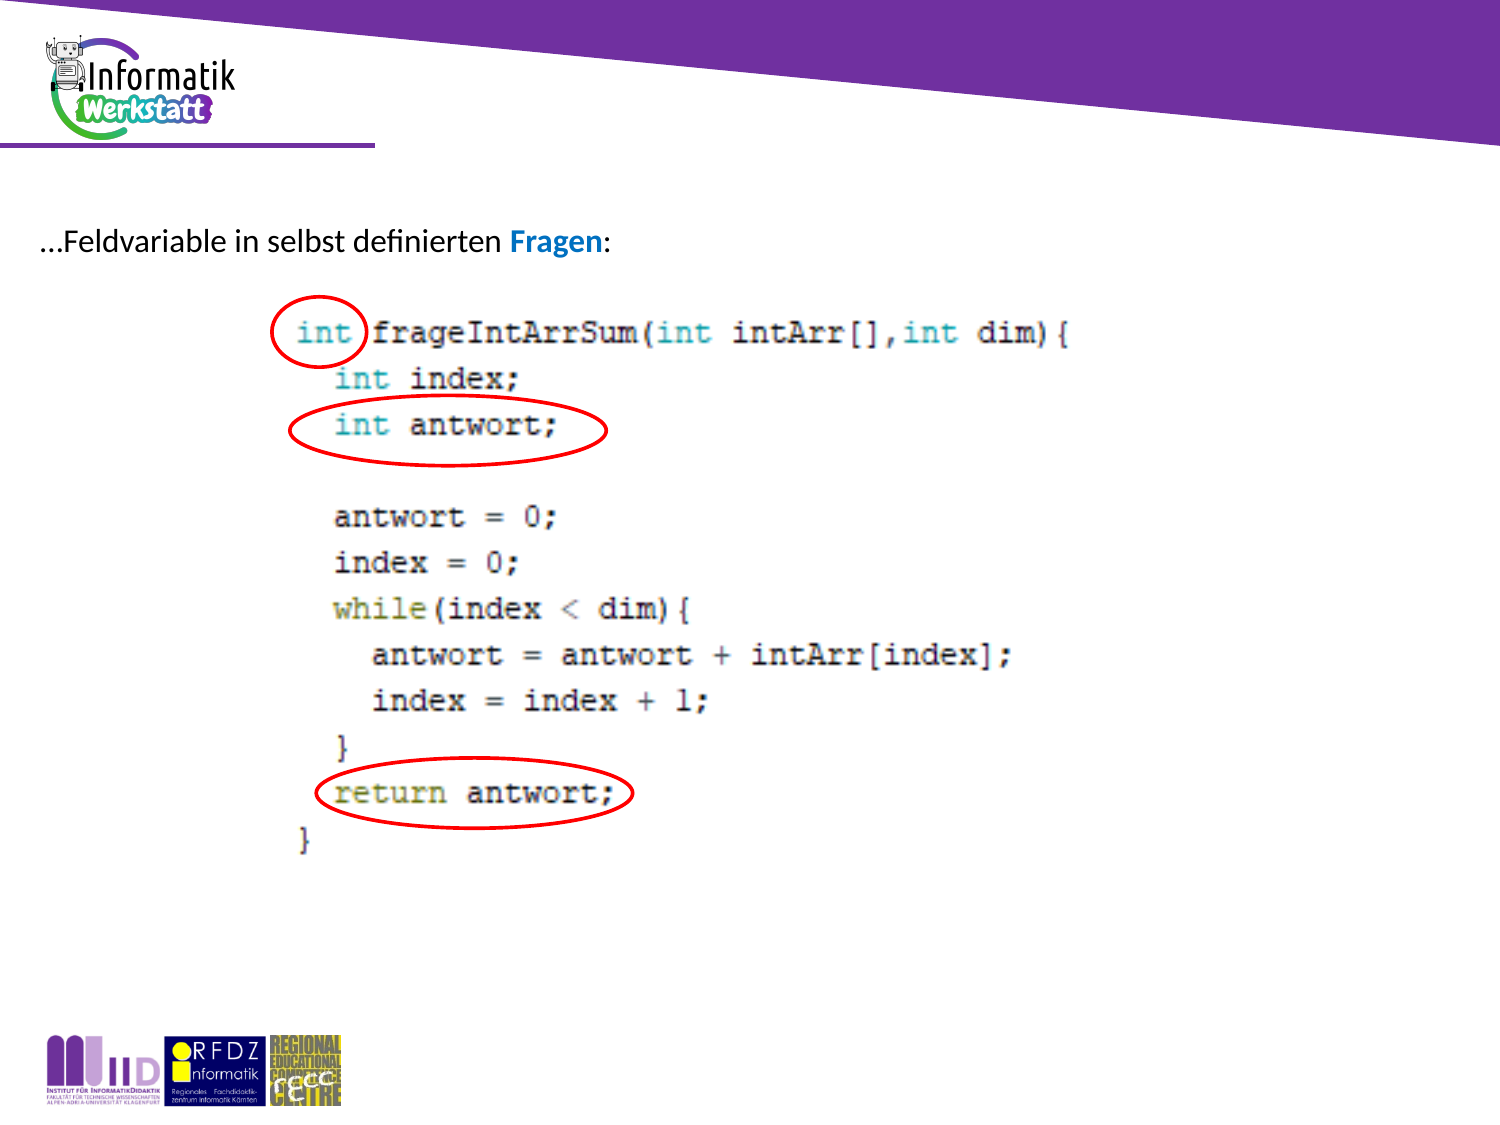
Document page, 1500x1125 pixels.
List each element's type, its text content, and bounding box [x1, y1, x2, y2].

text_box [290, 295, 349, 303]
text_box …Feldvariable in selbst definierten Fragen: [25, 211, 1367, 267]
picture [46, 35, 235, 140]
text_box [270, 310, 280, 354]
picture [280, 303, 1092, 874]
picture [46, 1032, 341, 1113]
